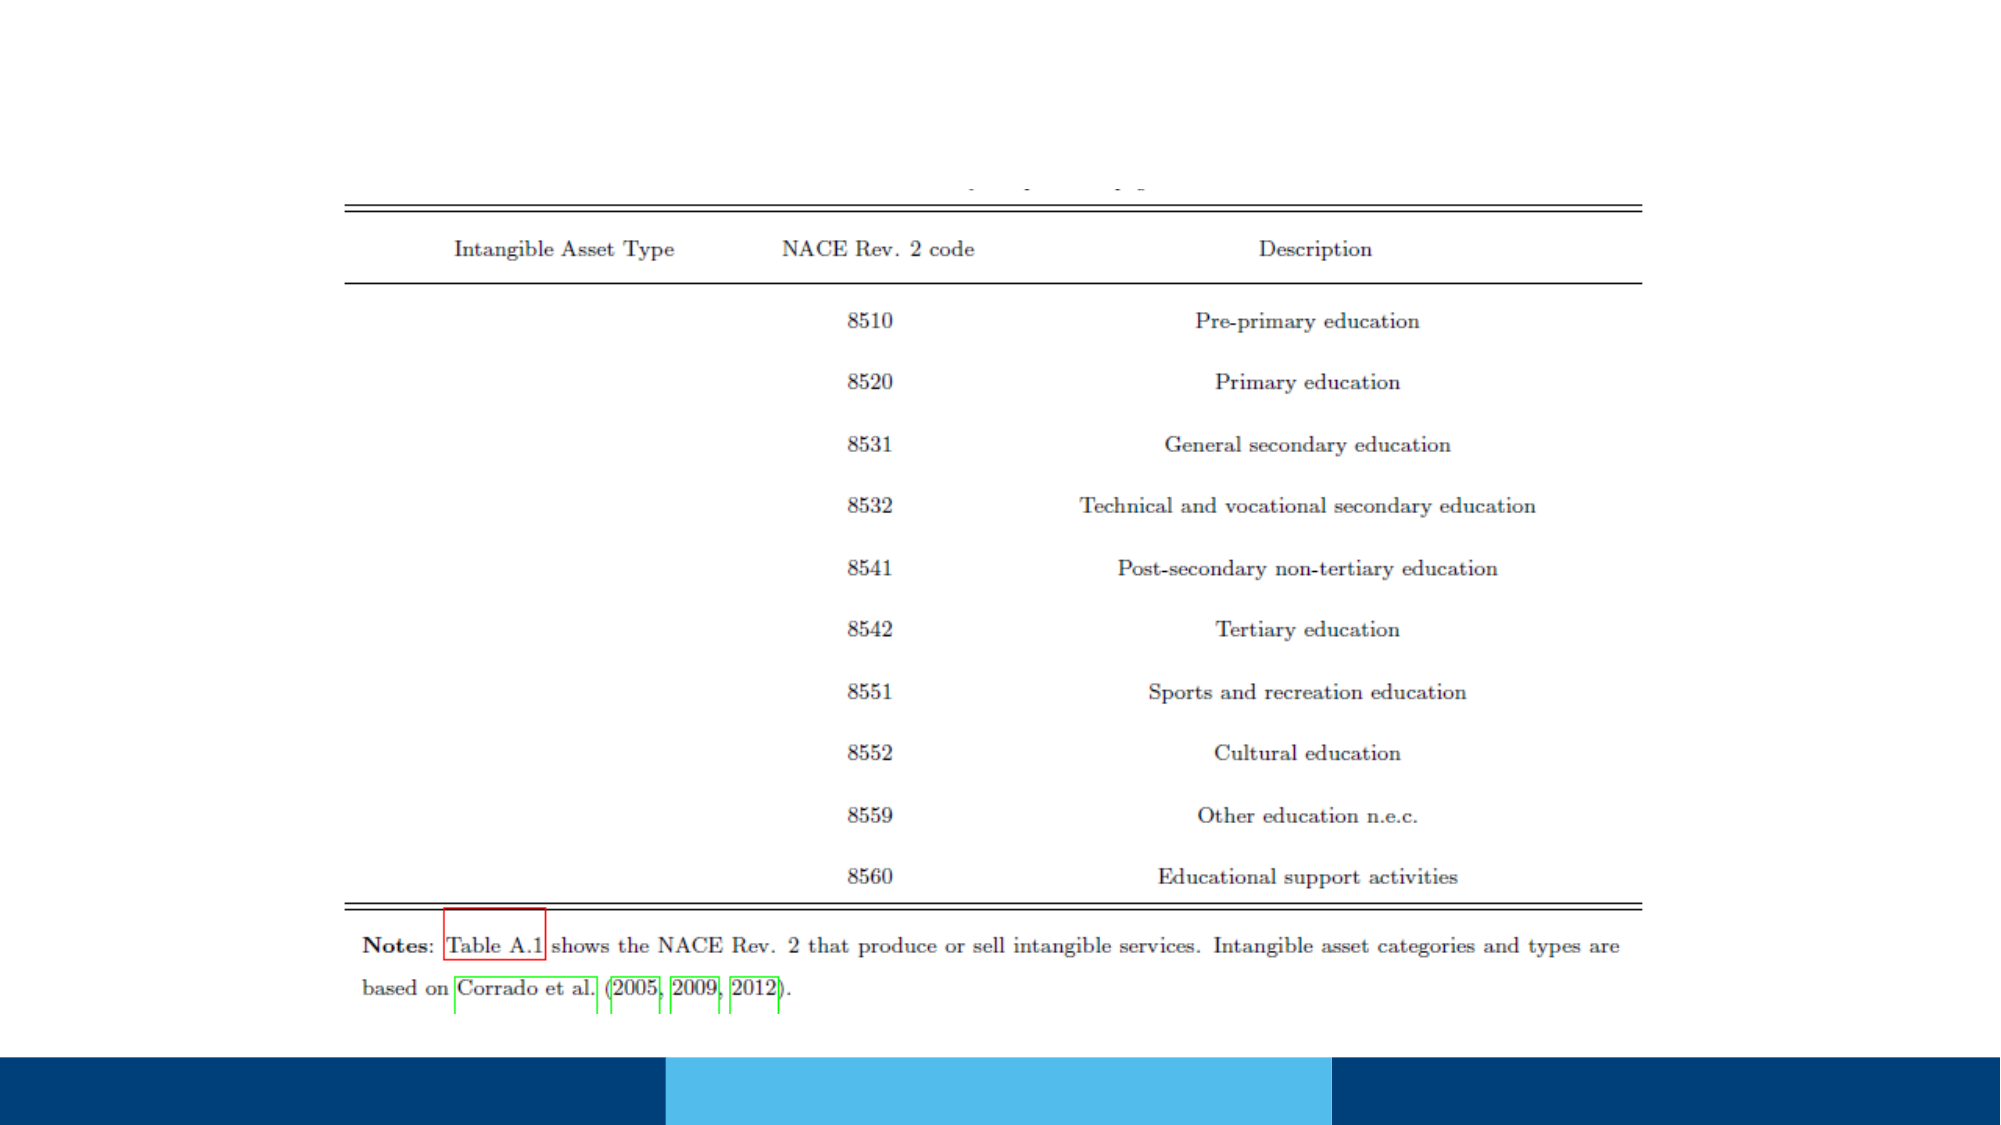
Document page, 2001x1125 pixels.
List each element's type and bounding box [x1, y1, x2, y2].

picture [334, 189, 1666, 1014]
